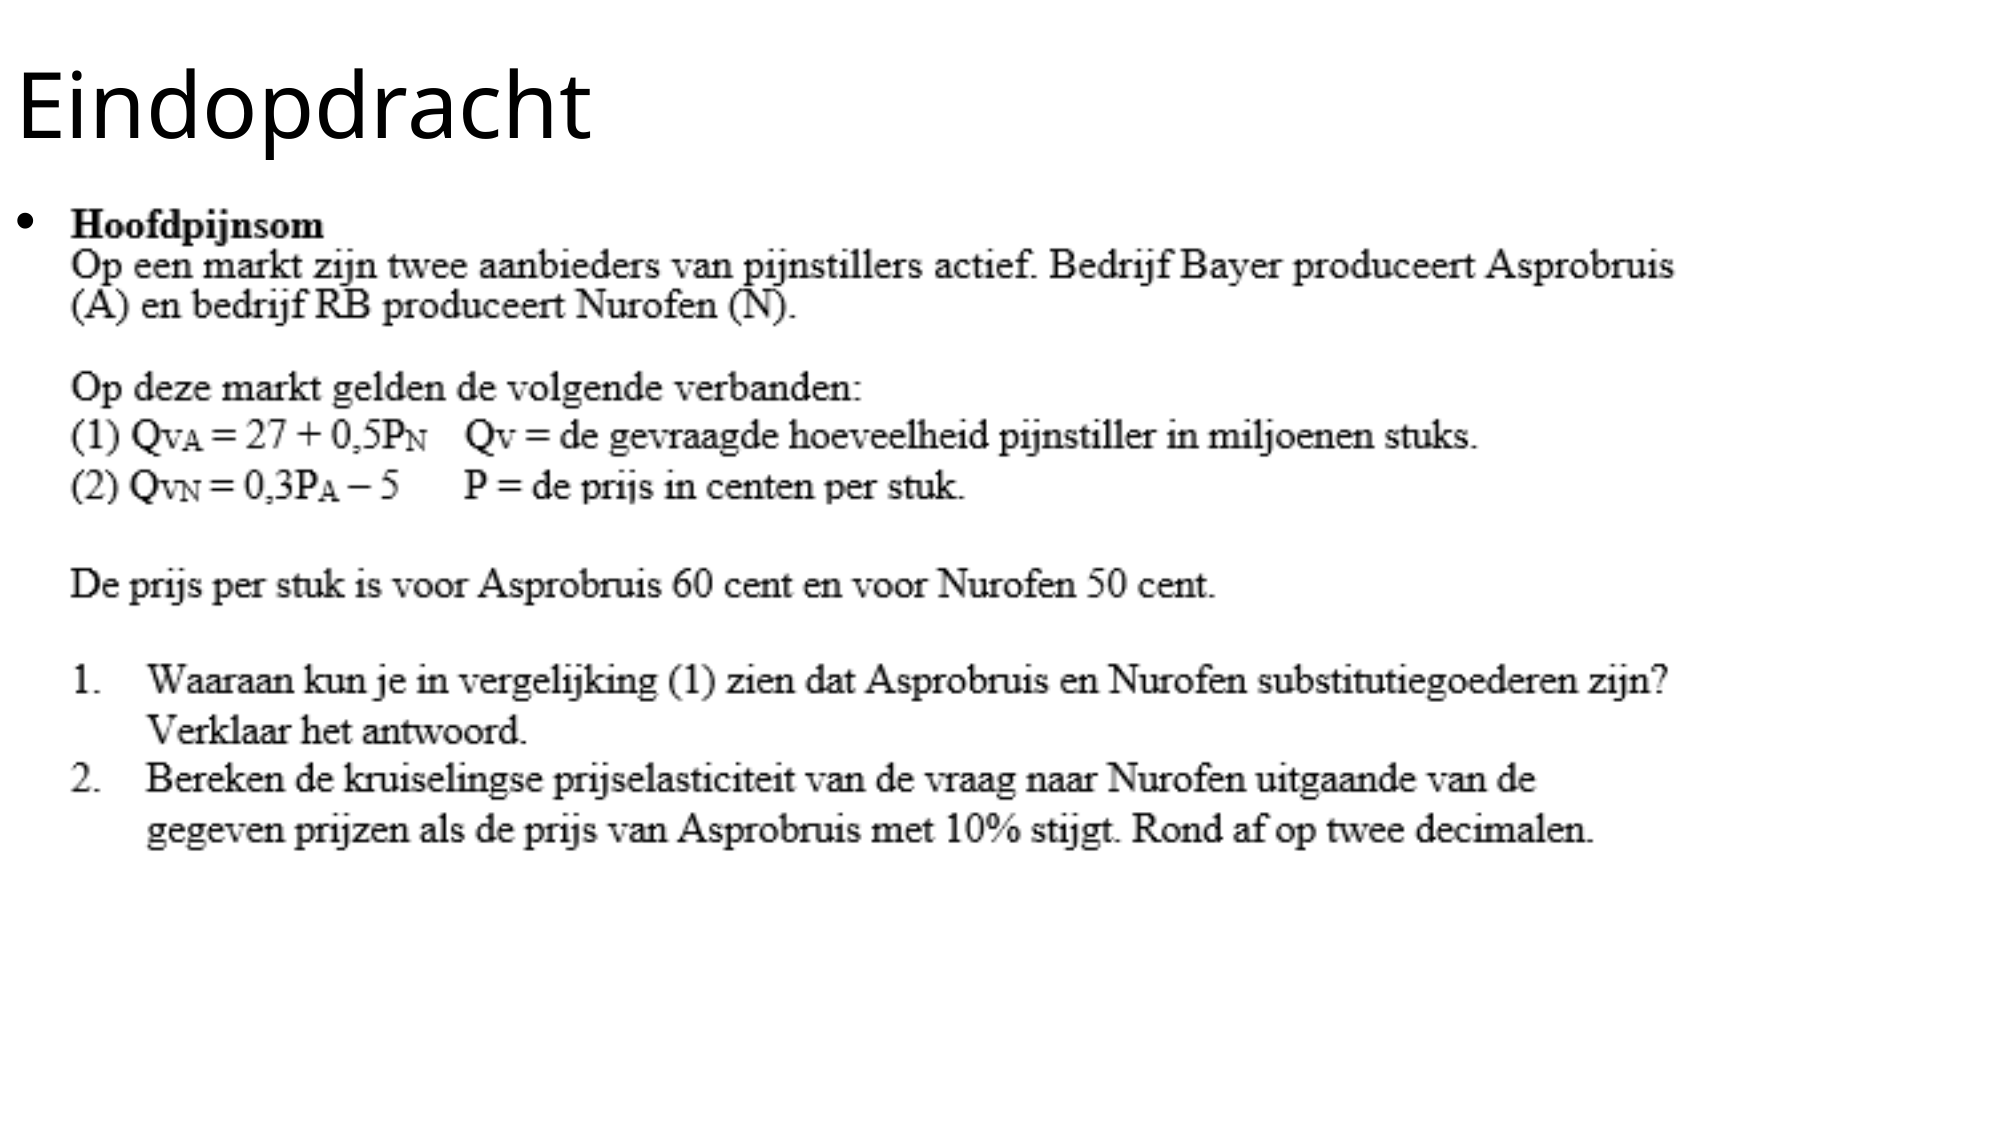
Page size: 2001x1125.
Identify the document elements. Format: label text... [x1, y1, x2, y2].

picture [53, 191, 1732, 867]
list Bla [0, 185, 1725, 899]
title Eindopdracht [0, 0, 1725, 185]
